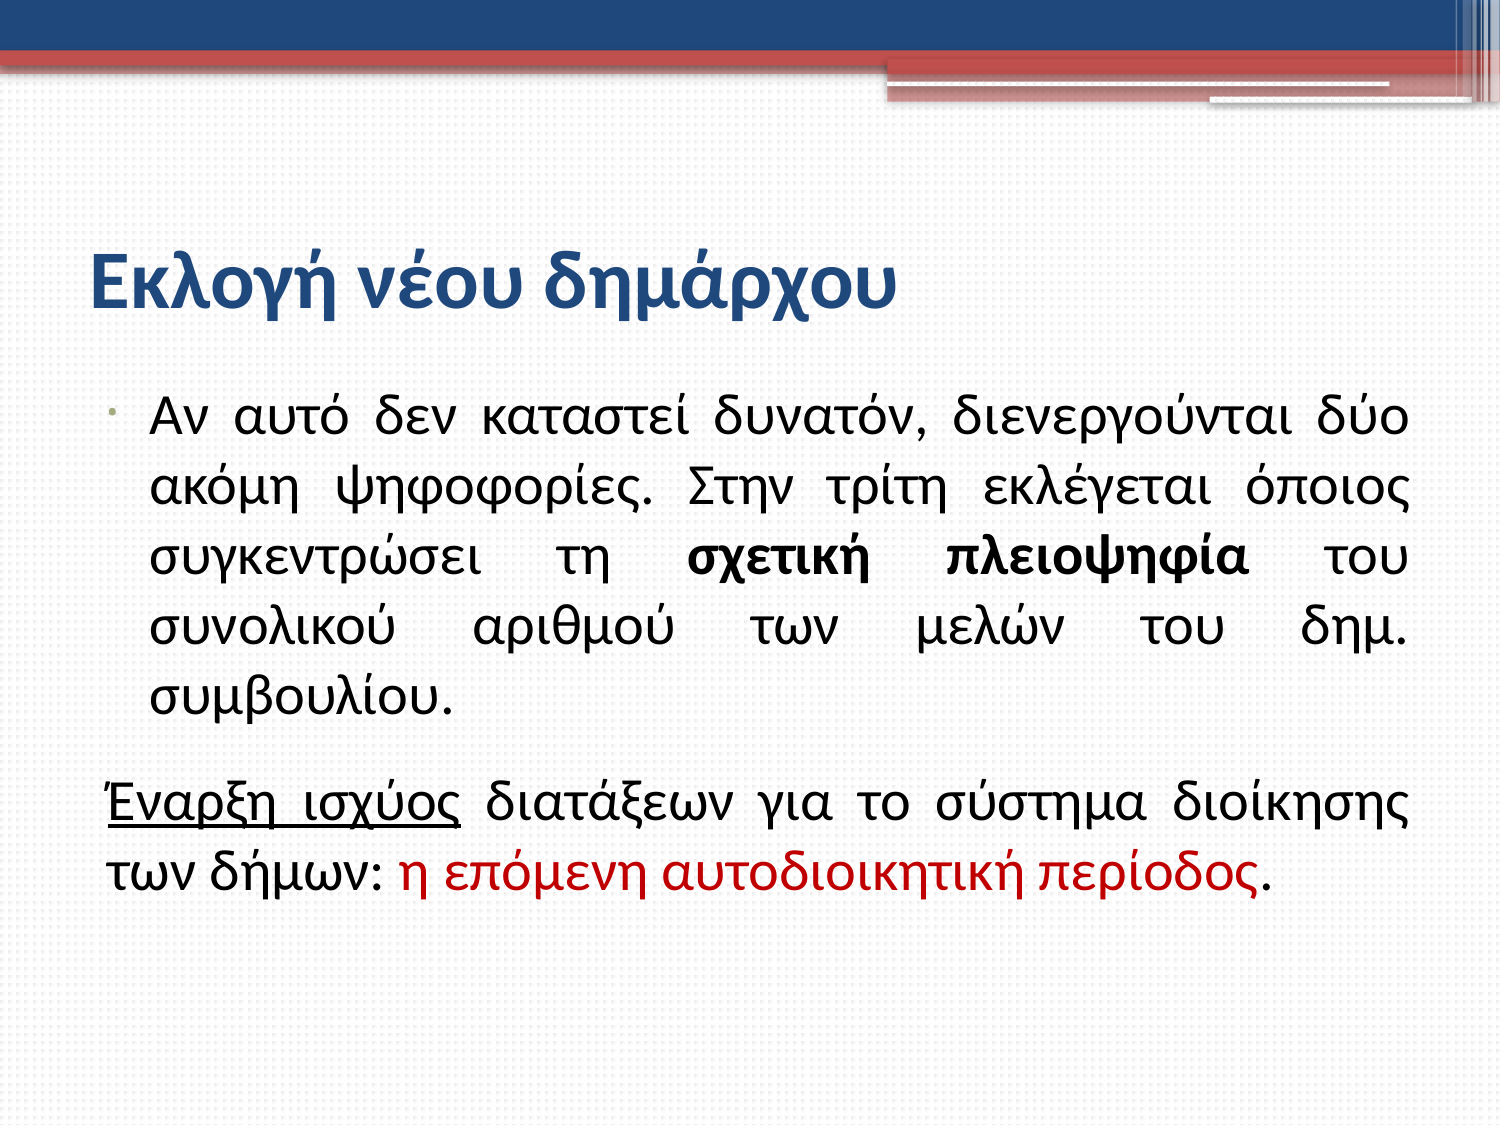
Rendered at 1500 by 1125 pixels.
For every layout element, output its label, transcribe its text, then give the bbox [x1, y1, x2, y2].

title Εκλογή νέου δημάρχου [75, 187, 1425, 363]
text_box Αν αυτό δεν καταστεί δυνατόν, διενεργούνται δύο ακόμη ψηφοφορίες. Στην τρίτη εκλέγεται όποιος συγκεντρώσει τη σχετική πλειοψηφία του συνολικού αριθμού των μελών του δημ. συμβουλίου. Έναρξη ισχύος διατάξεων για το σύστημα διοίκησης των δήμων: η επόμενη αυτοδιοικητική περίοδος. [74, 369, 1425, 1037]
